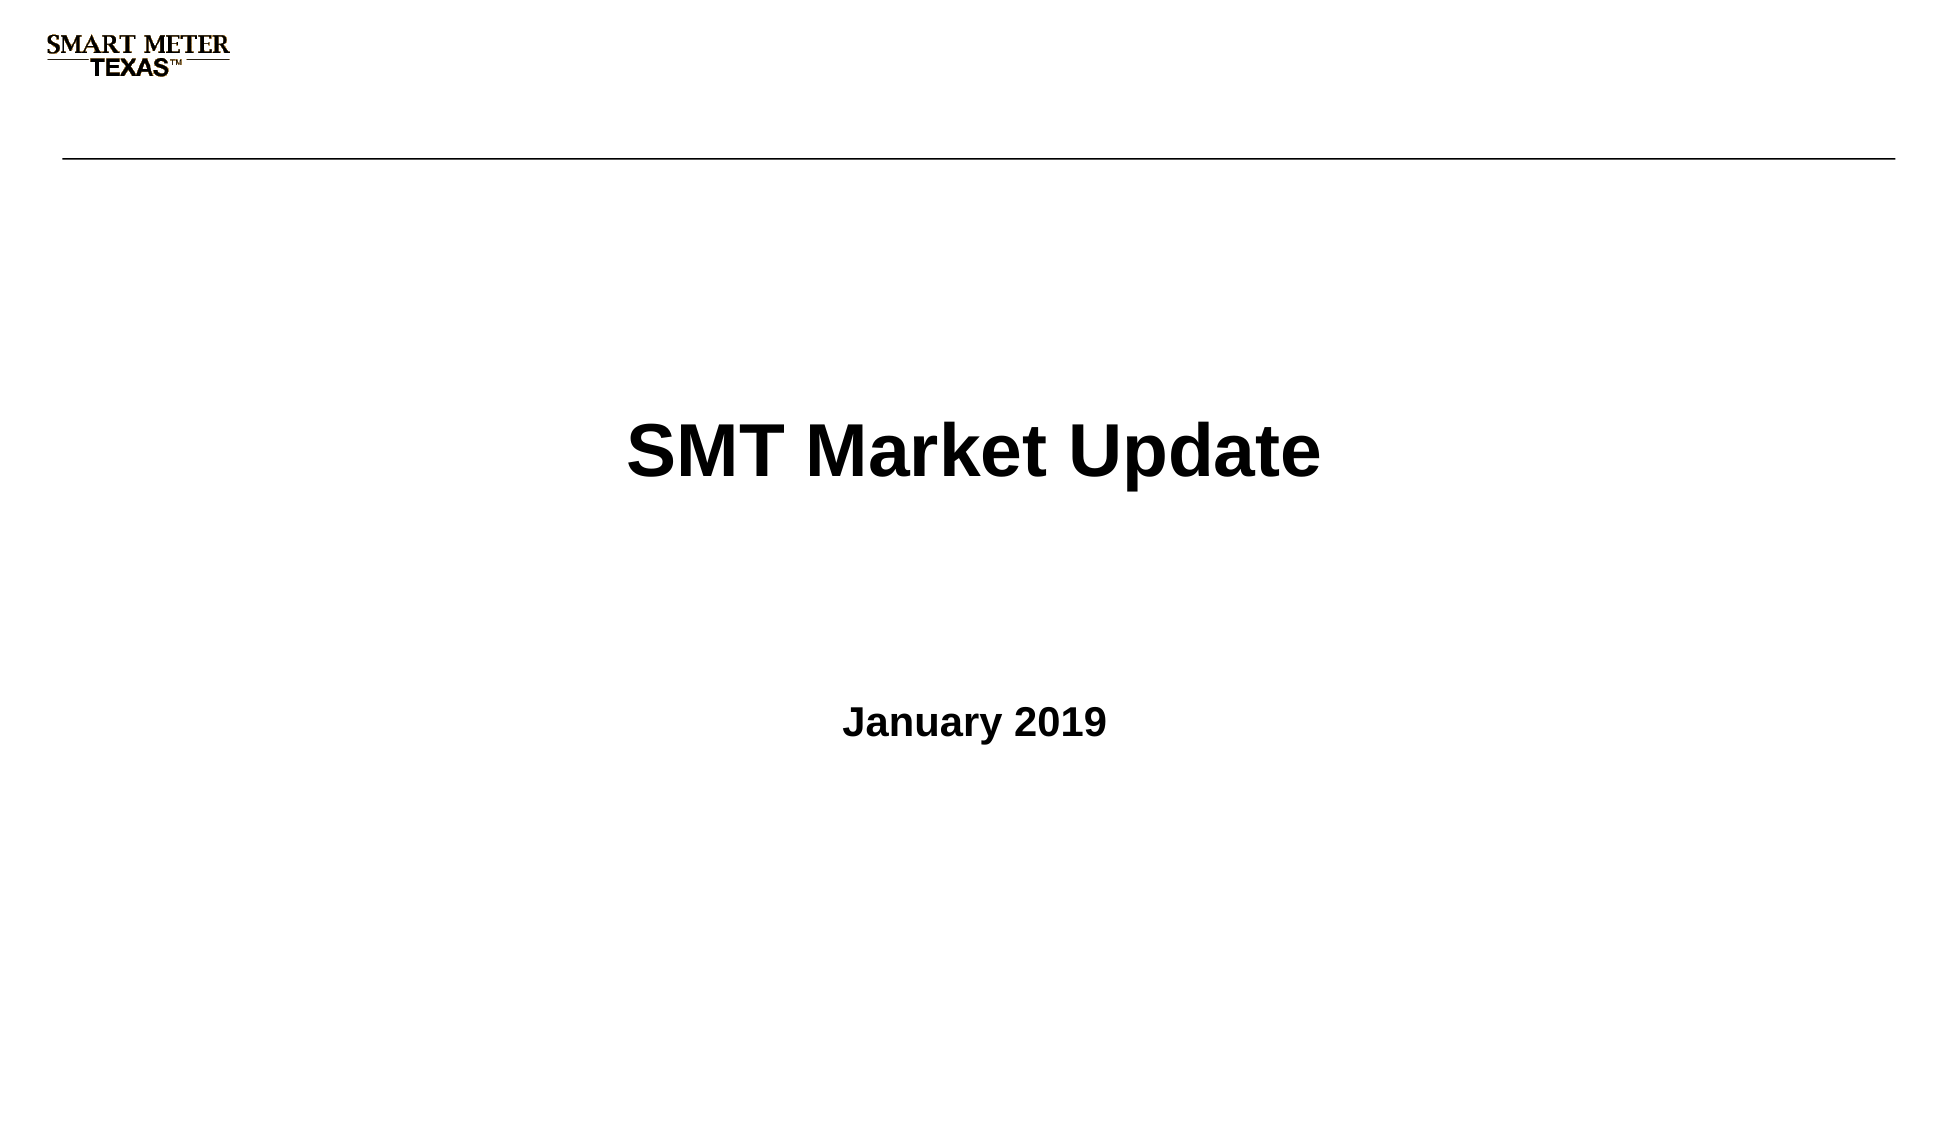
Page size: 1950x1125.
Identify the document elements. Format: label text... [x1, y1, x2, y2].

title SMT Market Update [146, 349, 1804, 591]
picture [33, 24, 238, 84]
subtitle January 2019 [292, 687, 1658, 976]
